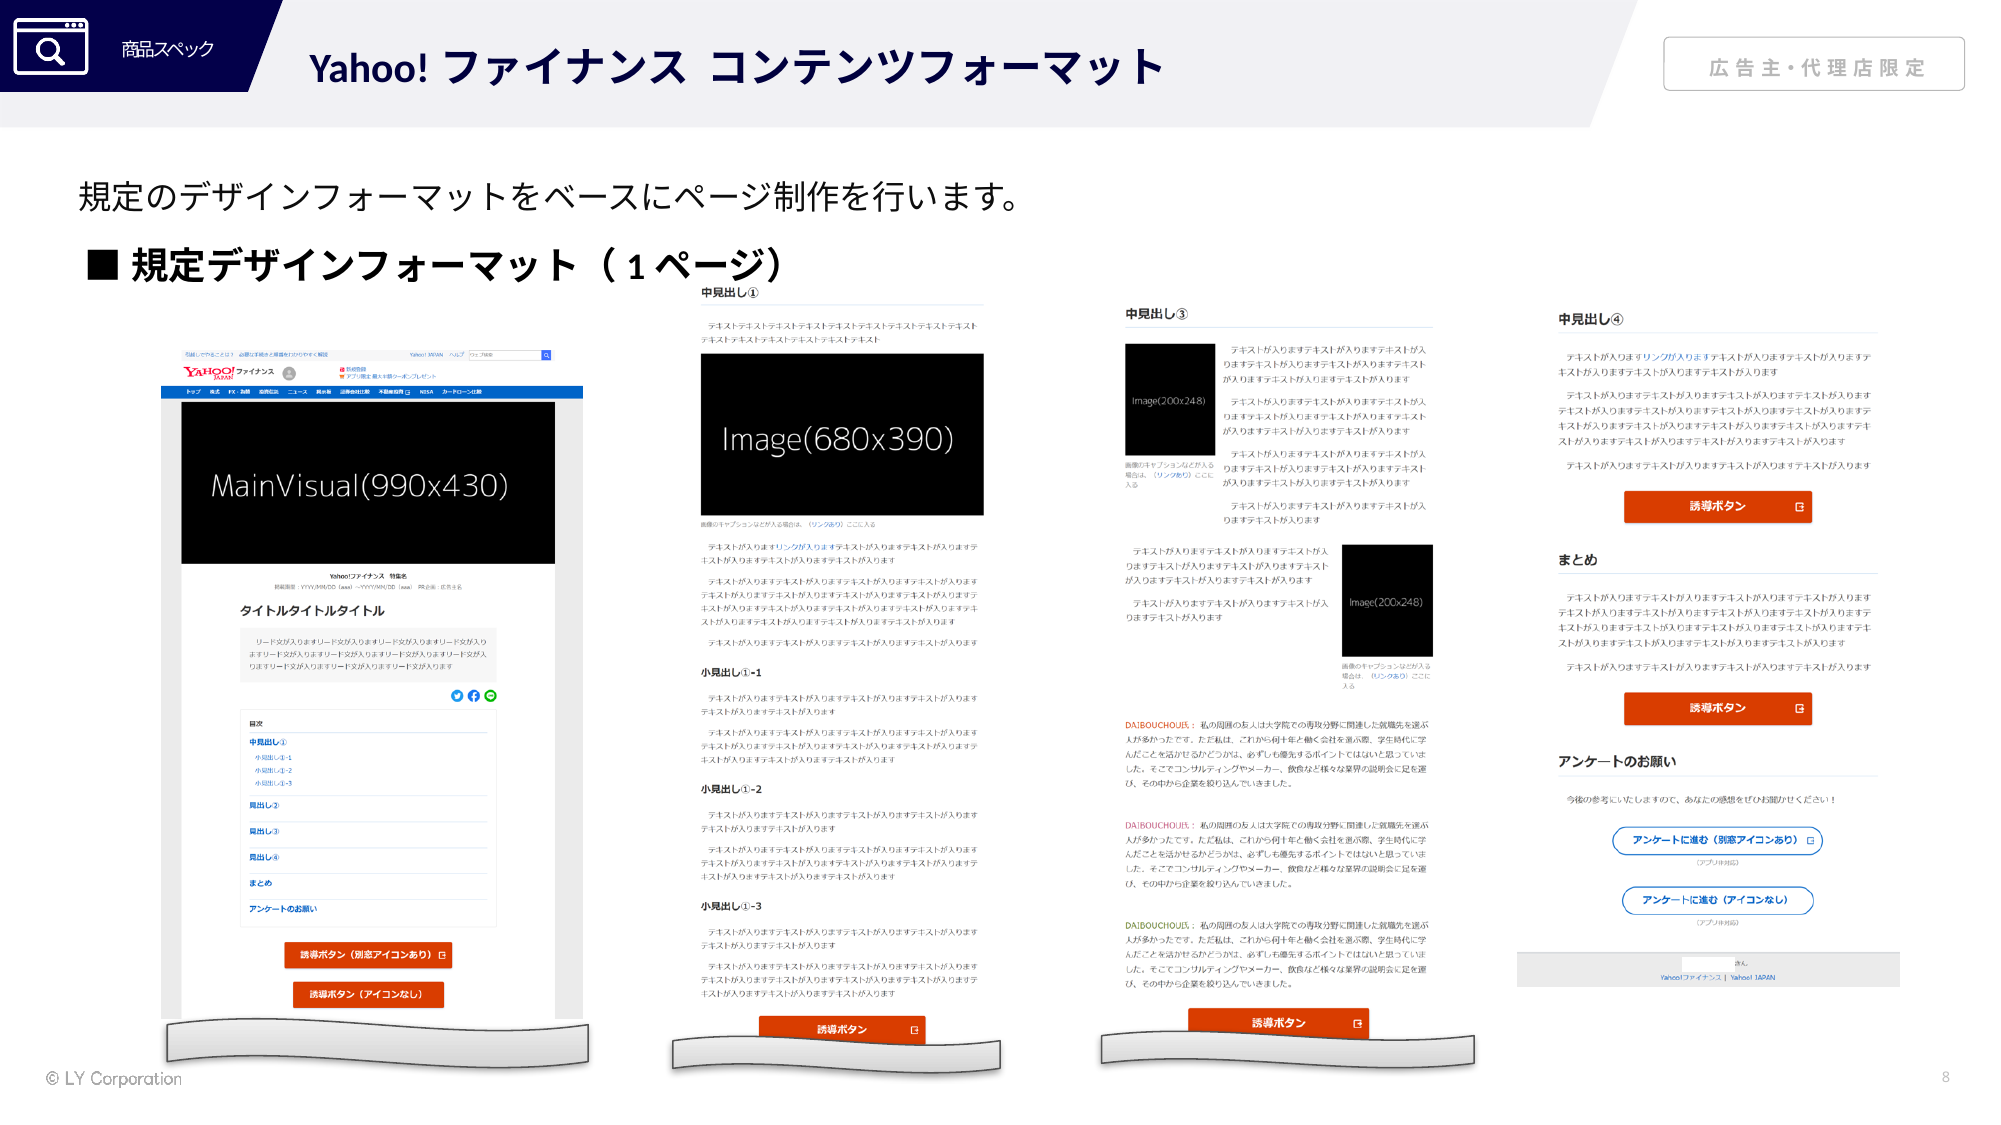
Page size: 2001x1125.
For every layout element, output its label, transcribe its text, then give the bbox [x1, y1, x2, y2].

picture [1516, 296, 1901, 988]
picture [161, 349, 584, 1019]
list Yahoo!ファイナンス コンテンツフォーマット [309, 41, 1645, 97]
text_box 規定のデザインフォーマットをベースにページ制作を行います。 [78, 163, 1922, 216]
text_box [1101, 1055, 1475, 1068]
list 商品スペック [97, 13, 240, 81]
text_box ■規定デザインフォーマット（1ページ） [69, 234, 819, 295]
text_box [672, 1059, 1001, 1073]
text_box [167, 1019, 589, 1068]
picture [8, 4, 92, 88]
picture [1078, 296, 1483, 1055]
picture [658, 281, 1034, 1059]
picture [46, 1071, 181, 1088]
